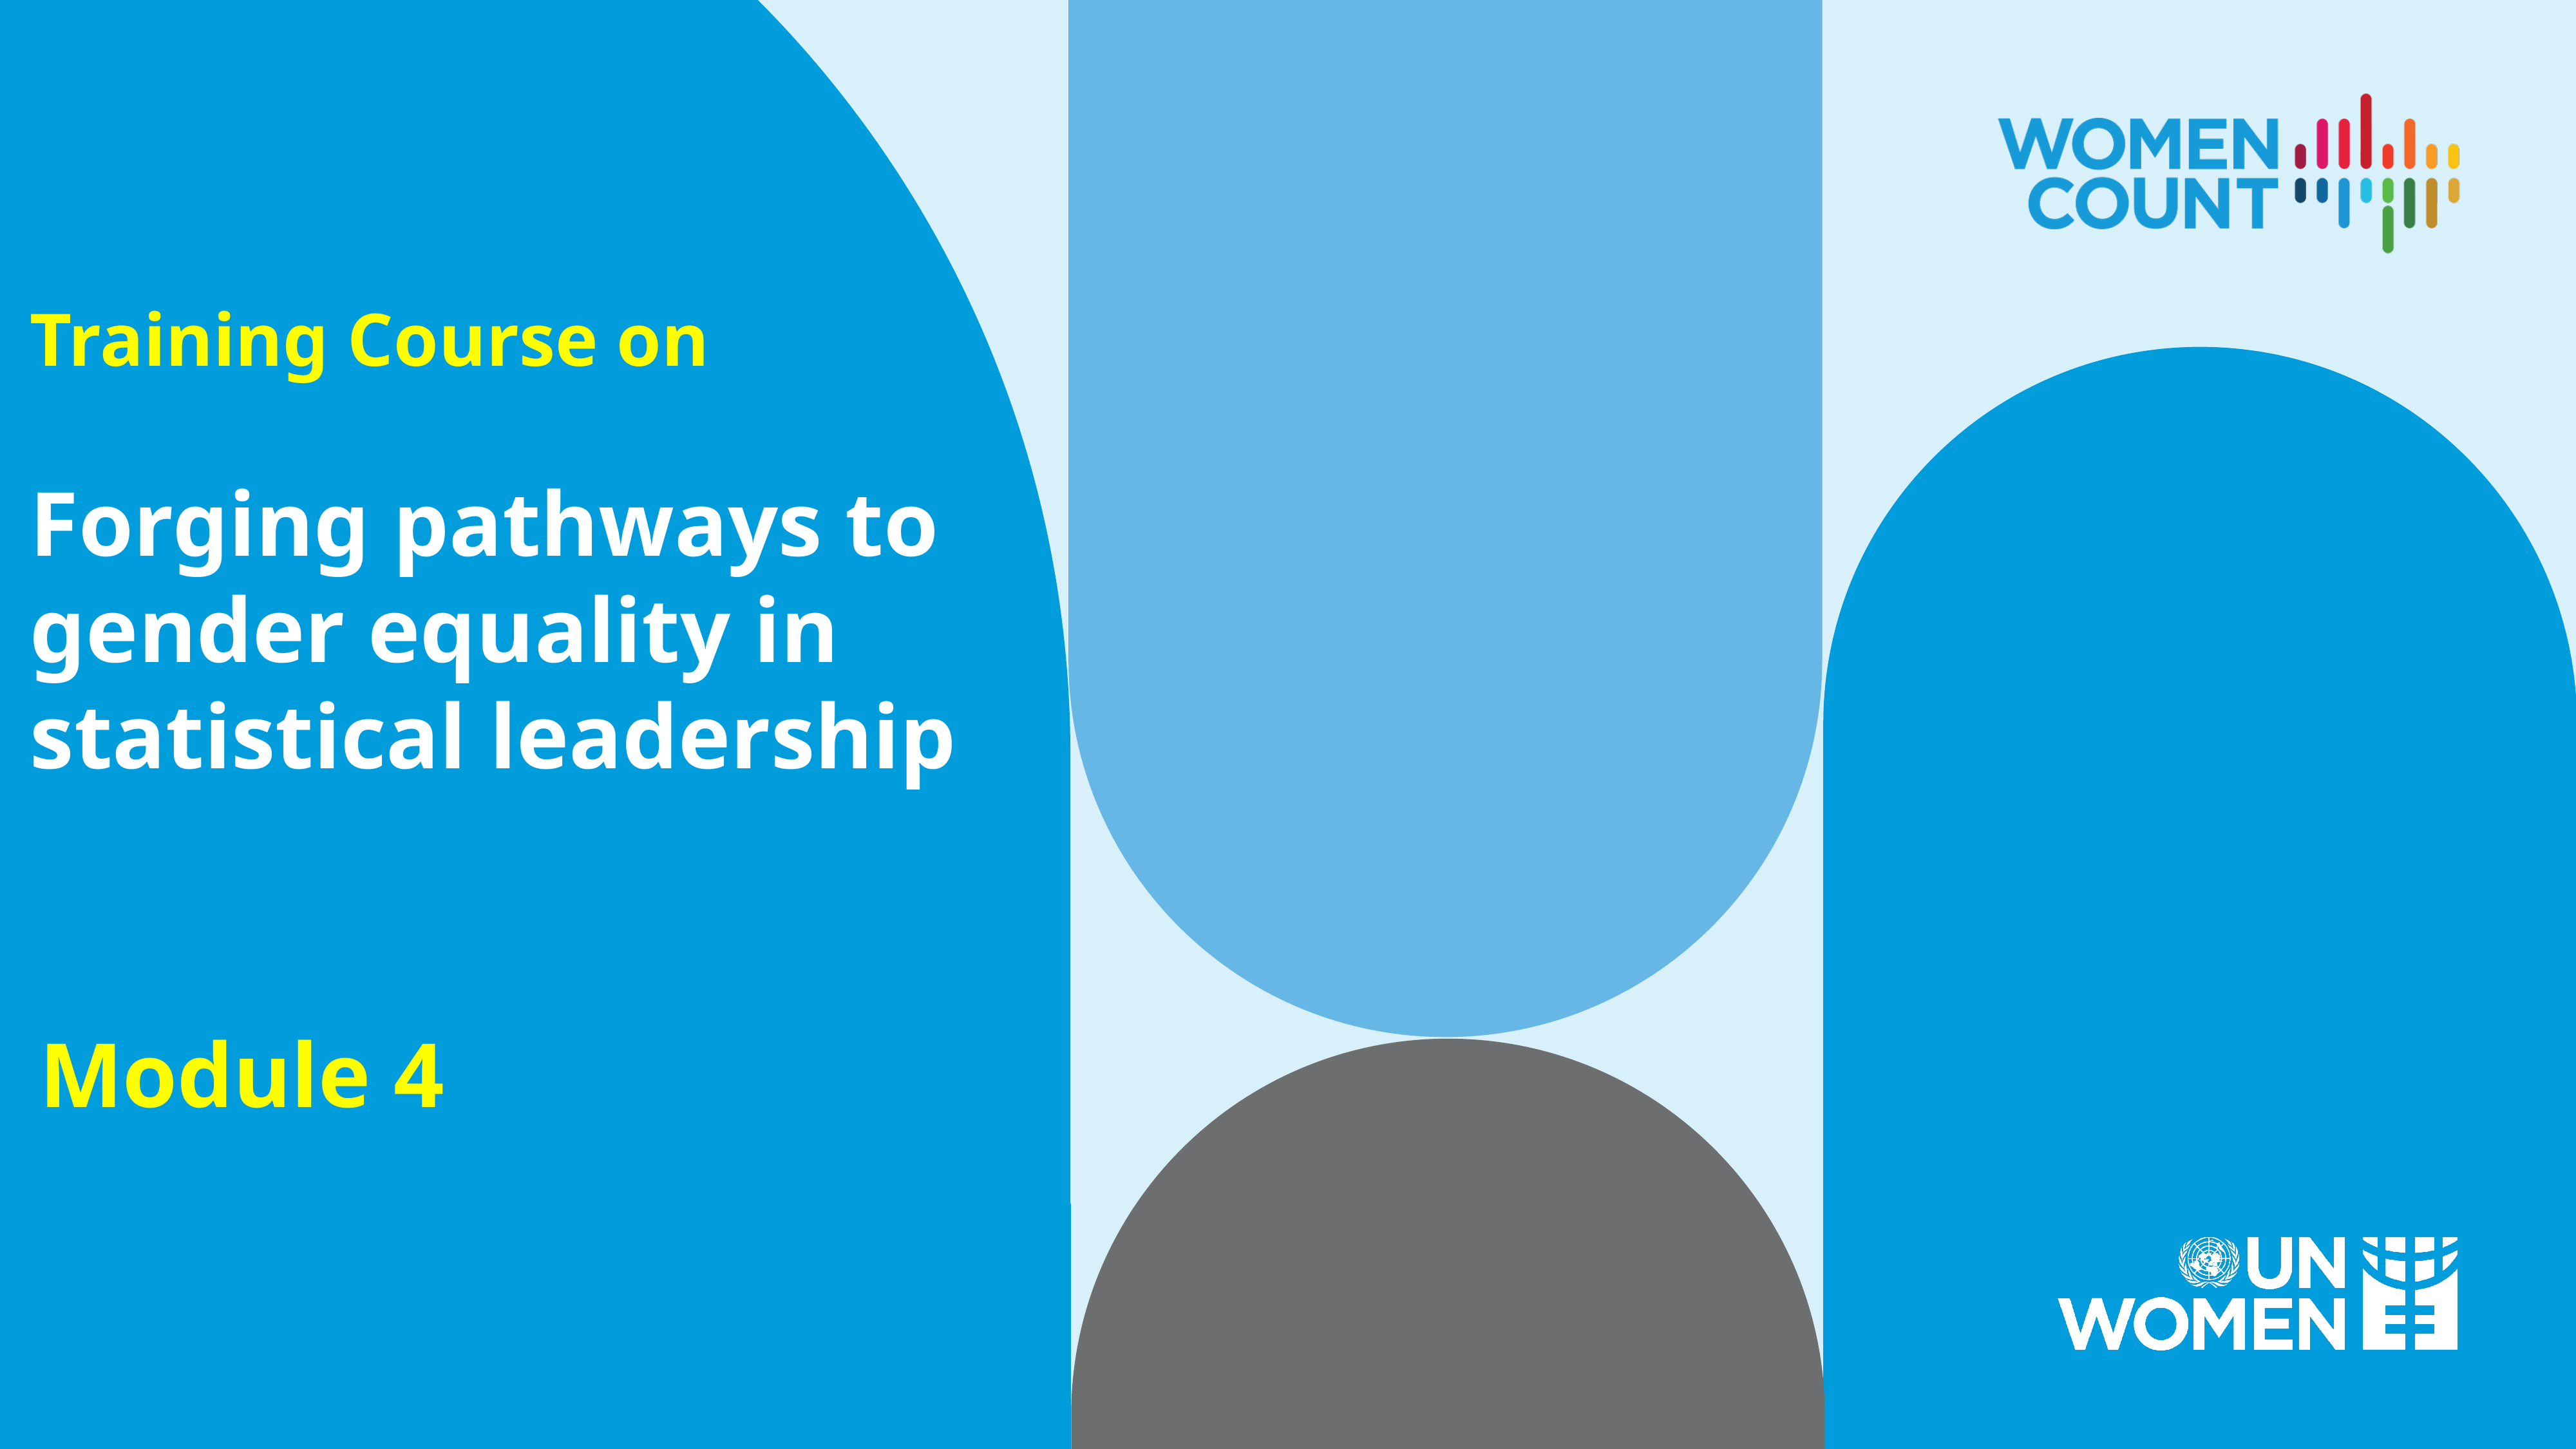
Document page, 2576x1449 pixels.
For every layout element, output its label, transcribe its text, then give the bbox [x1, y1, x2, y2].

text_box Module 4 [30, 1014, 455, 1130]
picture [2226, 1271, 2234, 1279]
picture [2254, 1299, 2292, 1349]
picture [2179, 1258, 2184, 1266]
picture [2248, 1237, 2292, 1289]
picture [2059, 1298, 2135, 1350]
picture [2233, 1258, 2239, 1266]
picture [2181, 1267, 2187, 1274]
picture [2233, 1250, 2237, 1257]
picture [2134, 1298, 2188, 1350]
picture [2231, 1244, 2235, 1251]
picture [2189, 1280, 2199, 1283]
picture [2219, 1277, 2229, 1283]
picture [2443, 1237, 2458, 1247]
picture [2300, 1299, 2344, 1349]
picture [2193, 1282, 2204, 1286]
picture [2386, 1237, 2405, 1253]
picture [2213, 1282, 2224, 1285]
picture [2363, 1237, 2377, 1247]
picture [2231, 1265, 2238, 1273]
picture [2184, 1272, 2192, 1279]
picture [2416, 1270, 2458, 1349]
picture [2363, 1251, 2377, 1269]
picture [2181, 1251, 2186, 1258]
picture [2217, 1244, 2224, 1252]
picture [2188, 1251, 2230, 1276]
picture [2443, 1251, 2458, 1270]
picture [2363, 1271, 2405, 1349]
picture [2416, 1237, 2434, 1253]
picture [2300, 1237, 2344, 1288]
picture [2386, 1259, 2405, 1281]
picture [2416, 1260, 2434, 1281]
picture [2194, 1299, 2244, 1349]
list Training Course on Forging pathways to gender equality in statistical leadership [30, 294, 1085, 1012]
